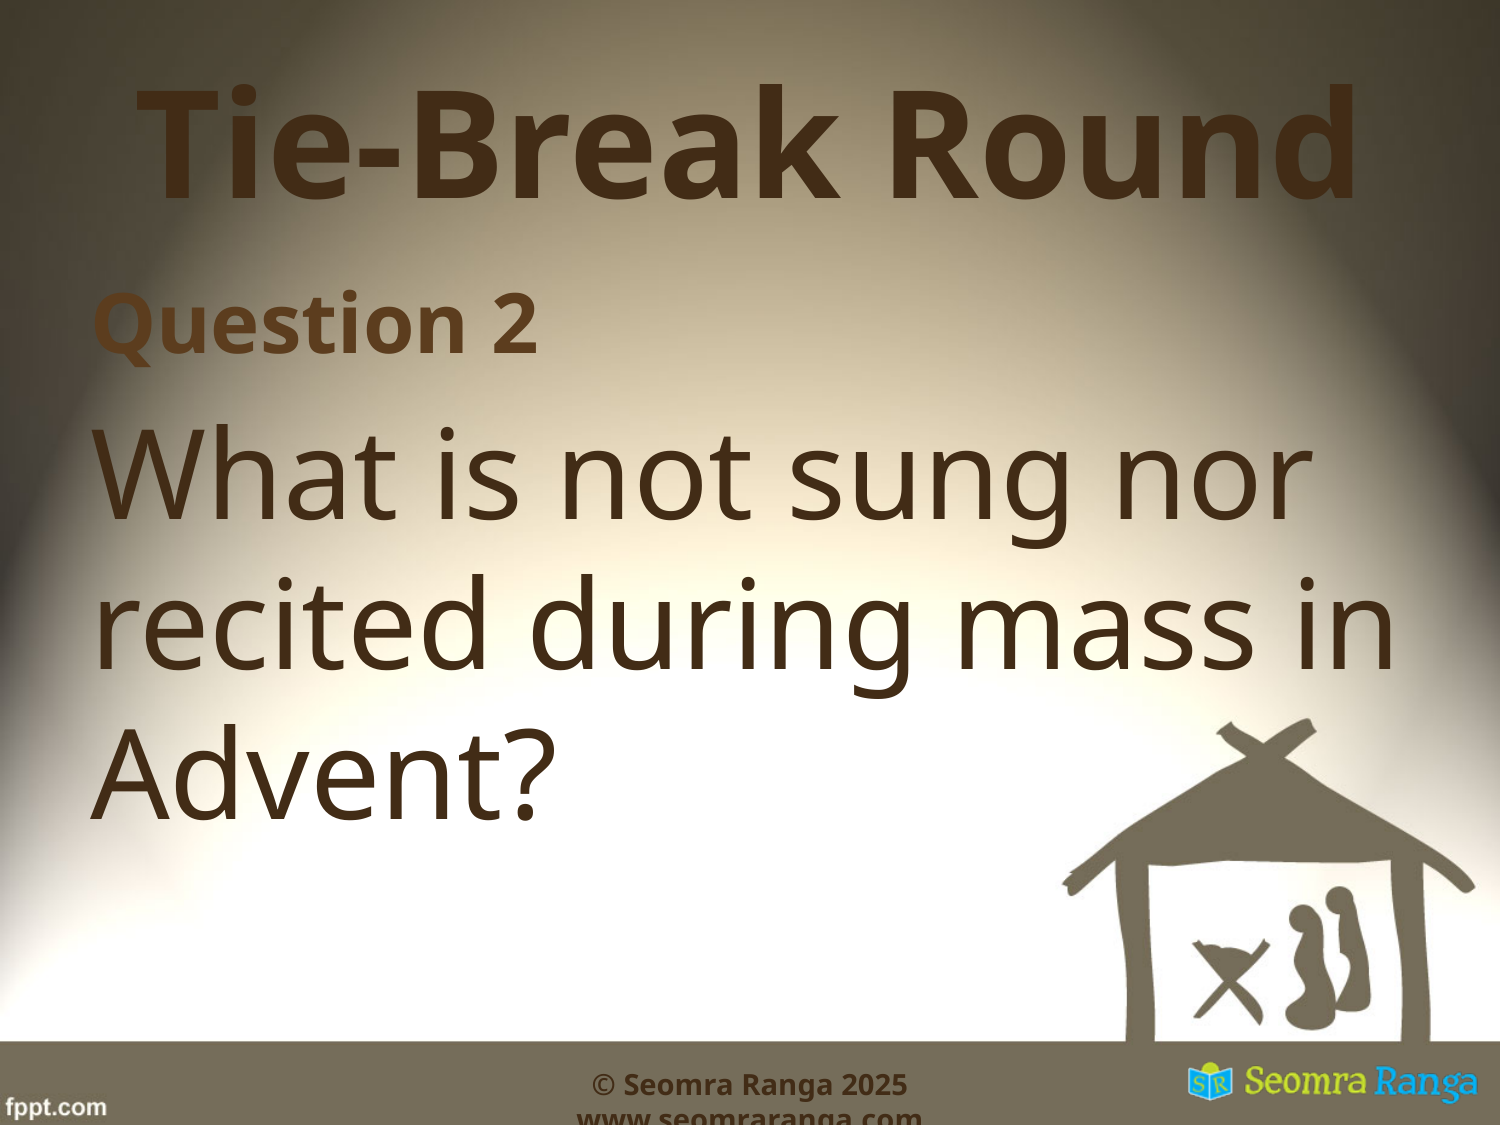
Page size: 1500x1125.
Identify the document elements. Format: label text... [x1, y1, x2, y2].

title Tie-Break Round [75, 45, 1425, 233]
list Question 2 What is not sung nor recited during mass in Advent? [75, 262, 1425, 1005]
text_box © Seomra Ranga 2025 www.seomraranga.com [401, 1058, 1099, 1125]
picture [0, 0, 1500, 1125]
